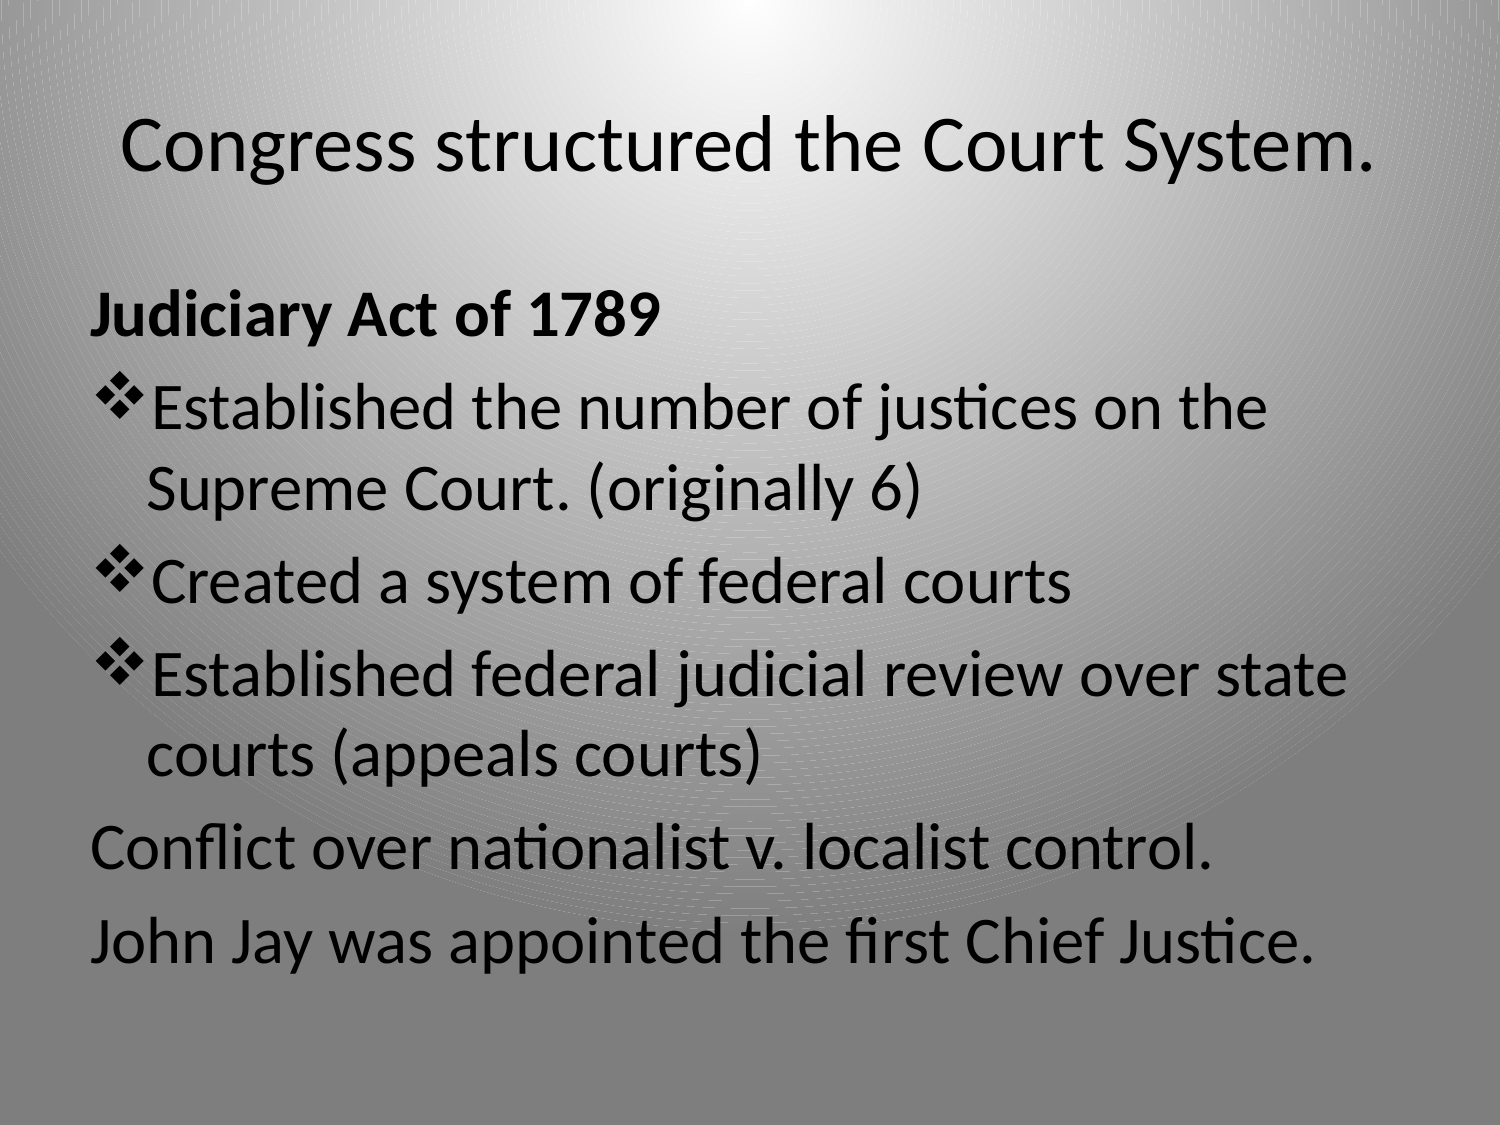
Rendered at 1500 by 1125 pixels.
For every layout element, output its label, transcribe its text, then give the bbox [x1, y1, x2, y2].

list Judiciary Act of 1789 Established the number of justices on the Supreme Court. (originally 6) Created a system of federal courts Established federal judicial review over state courts (appeals courts) Conflict over nationalist v. localist control. John Jay was appointed the first Chief Justice. [75, 262, 1425, 1005]
title Congress structured the Court System. [75, 45, 1425, 233]
